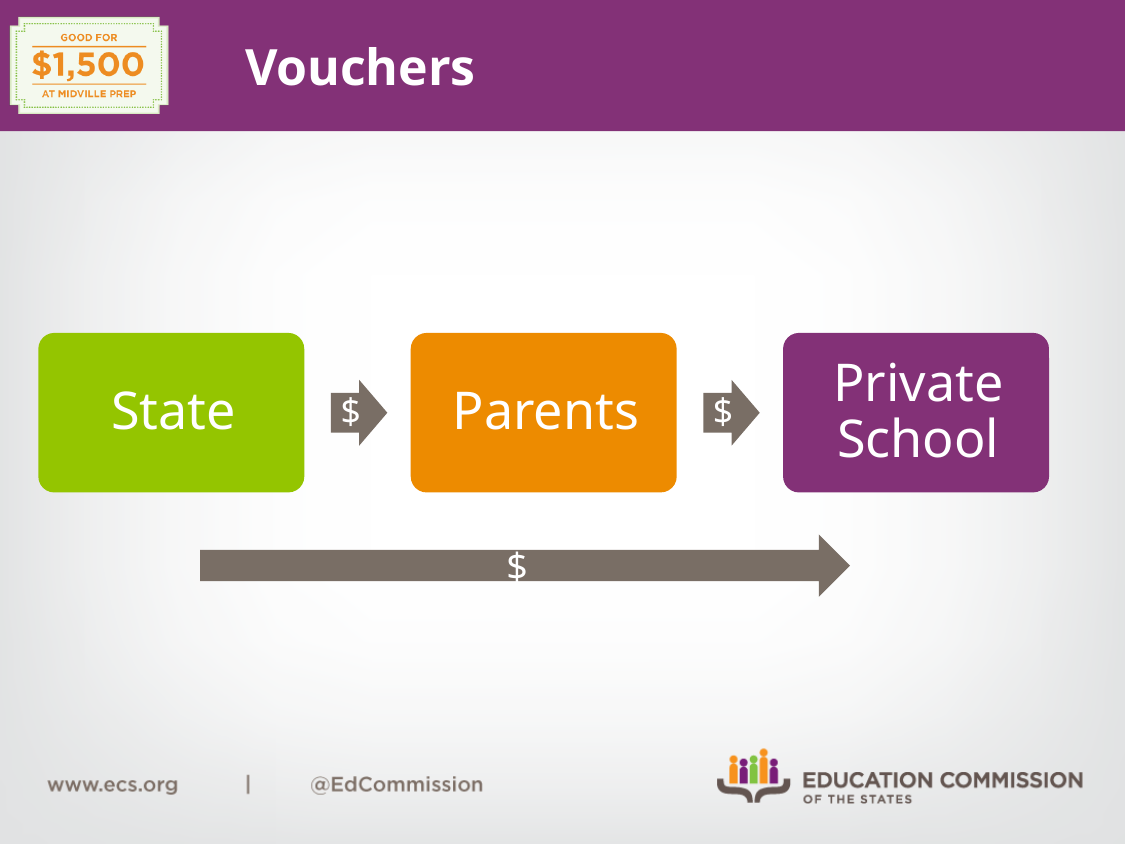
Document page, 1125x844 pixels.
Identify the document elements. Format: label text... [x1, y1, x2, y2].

picture [0, 132, 1125, 844]
text_box Vouchers [0, 0, 1125, 132]
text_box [37, 134, 1051, 692]
picture [0, 4, 177, 126]
